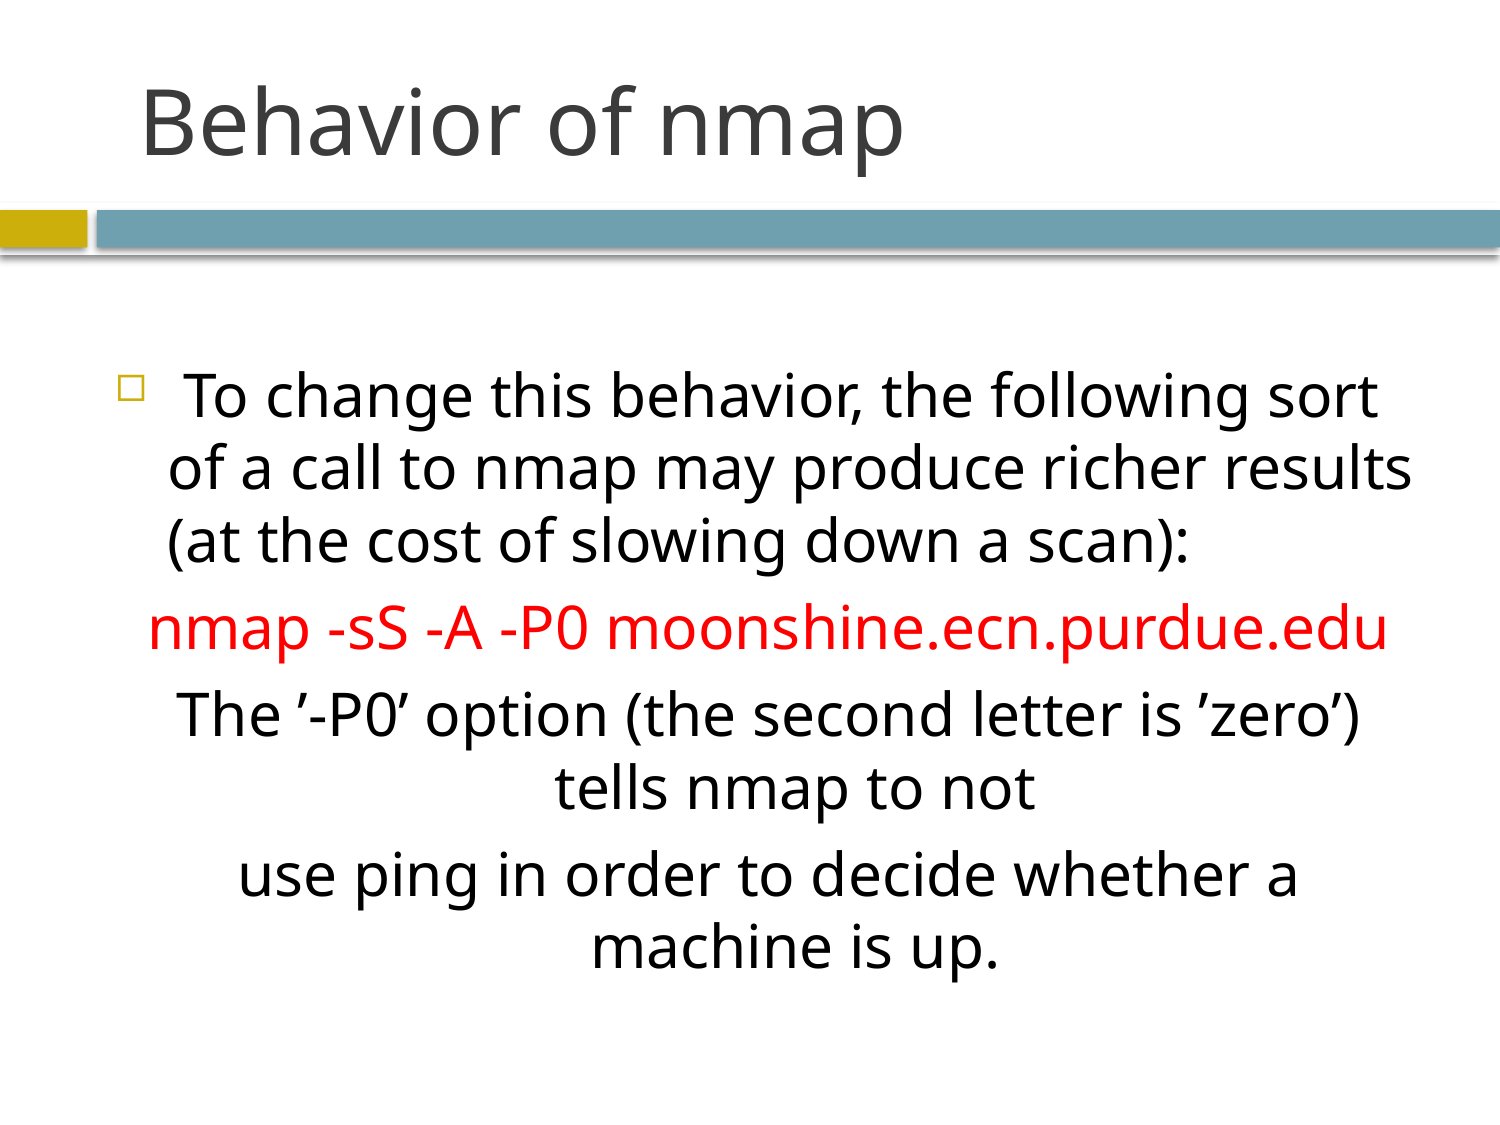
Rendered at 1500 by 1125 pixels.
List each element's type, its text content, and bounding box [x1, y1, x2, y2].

list To change this behavior, the following sort of a call to nmap may produce richer results (at the cost of slowing down a scan): nmap -sS -A -P0 moonshine.ecn.purdue.edu The ’-P0’ option (the second letter is ’zero’) tells nmap to not use ping in order to decide whether a machine is up. [100, 262, 1438, 1000]
title Behavior of nmap [100, 37, 1438, 200]
